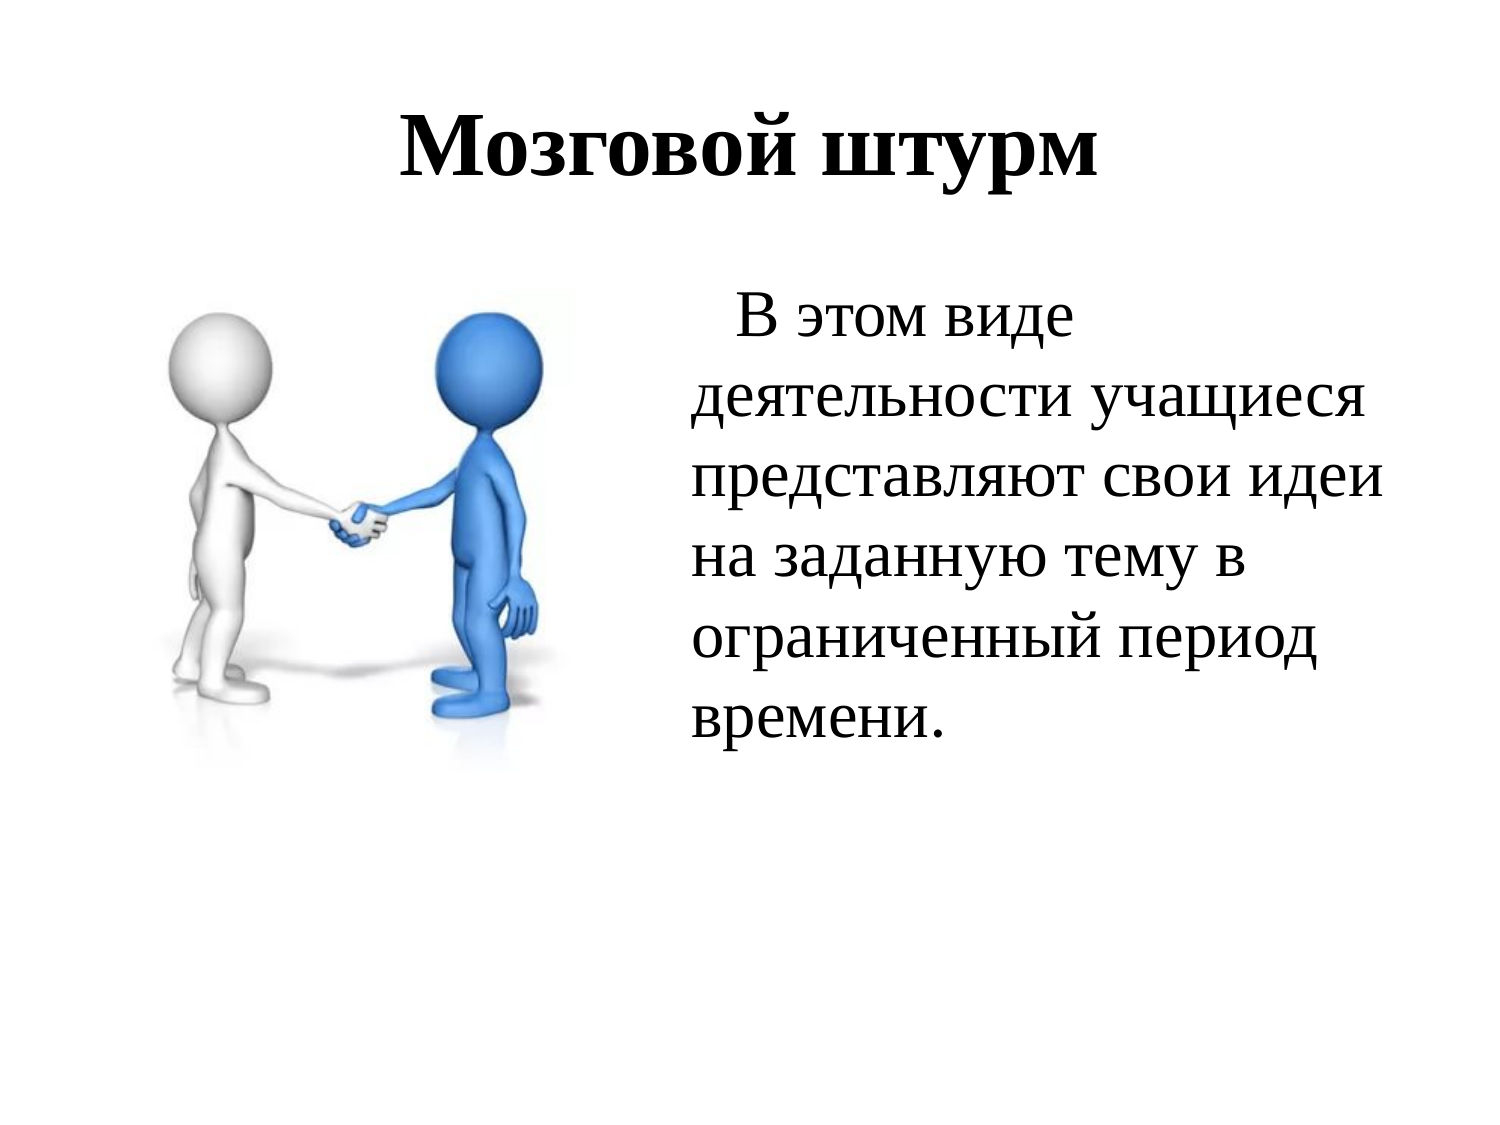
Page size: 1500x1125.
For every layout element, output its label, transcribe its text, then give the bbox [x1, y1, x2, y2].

picture [135, 290, 574, 772]
title Мозговой штурм [75, 45, 1425, 233]
list В этом виде деятельности учащиеся представляют свои идеи на заданную тему в ограниченный период времени. [620, 262, 1425, 1005]
